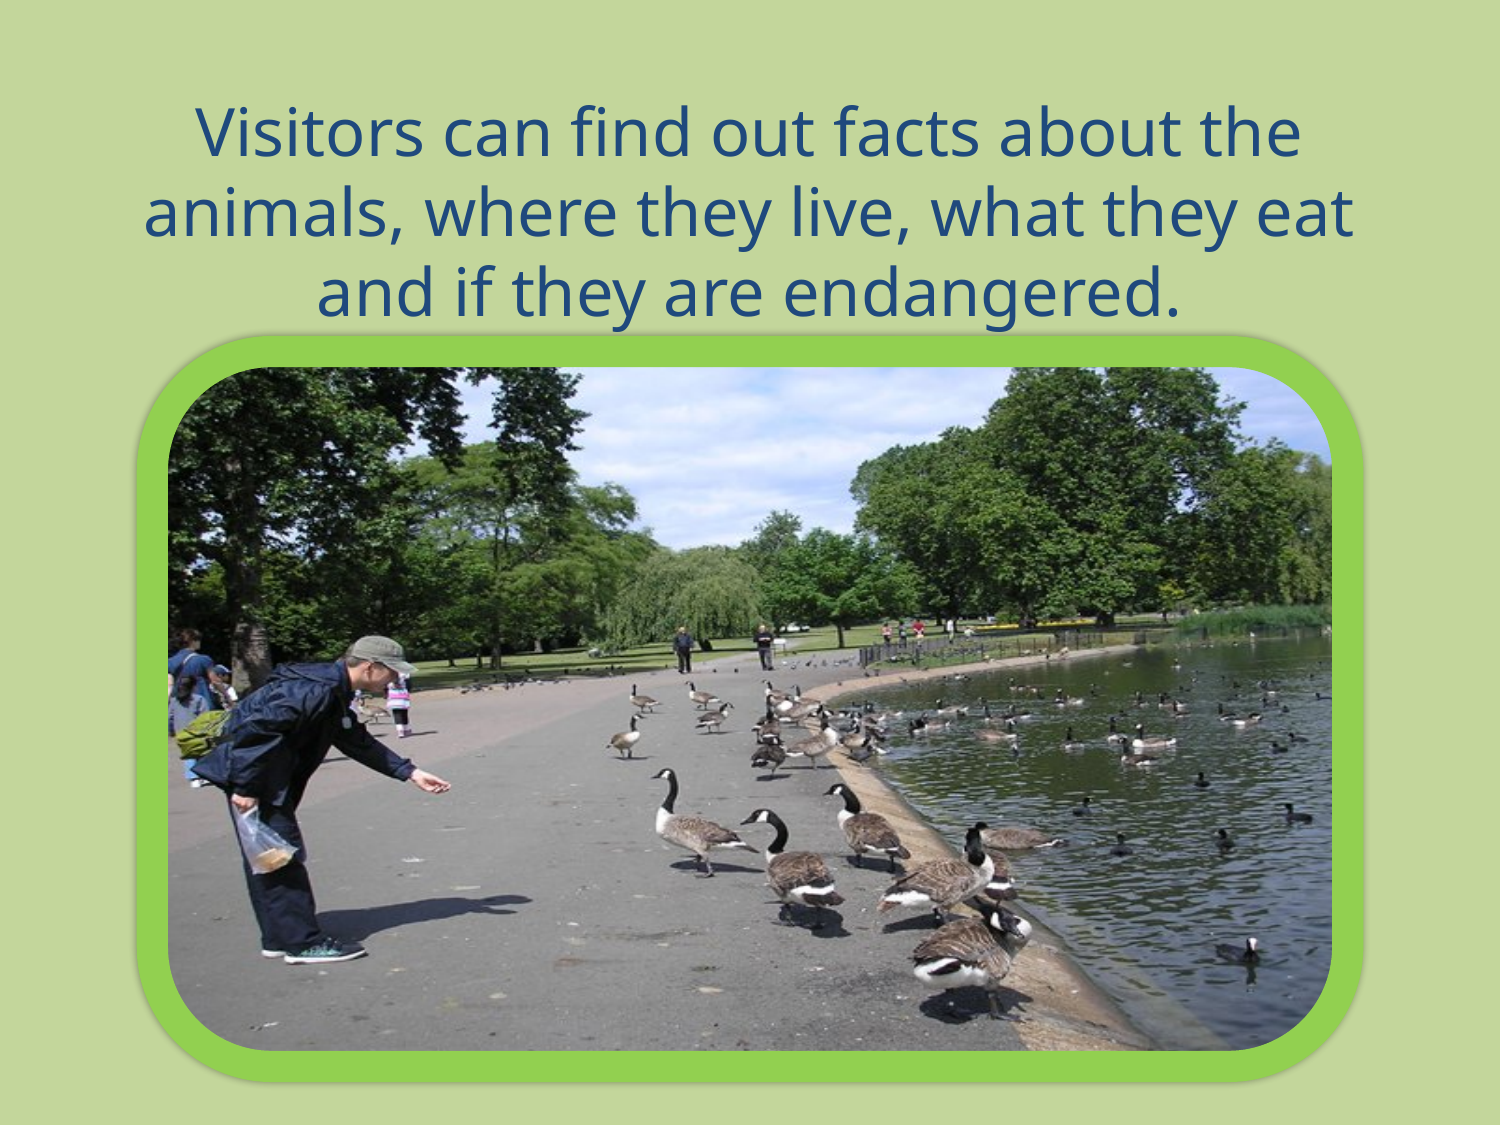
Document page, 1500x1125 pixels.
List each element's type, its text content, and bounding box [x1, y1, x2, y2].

title Visitors can find out facts about the animals, where they live, what they eat and if they are endangered. [74, 44, 1426, 376]
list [152, 351, 1348, 1067]
